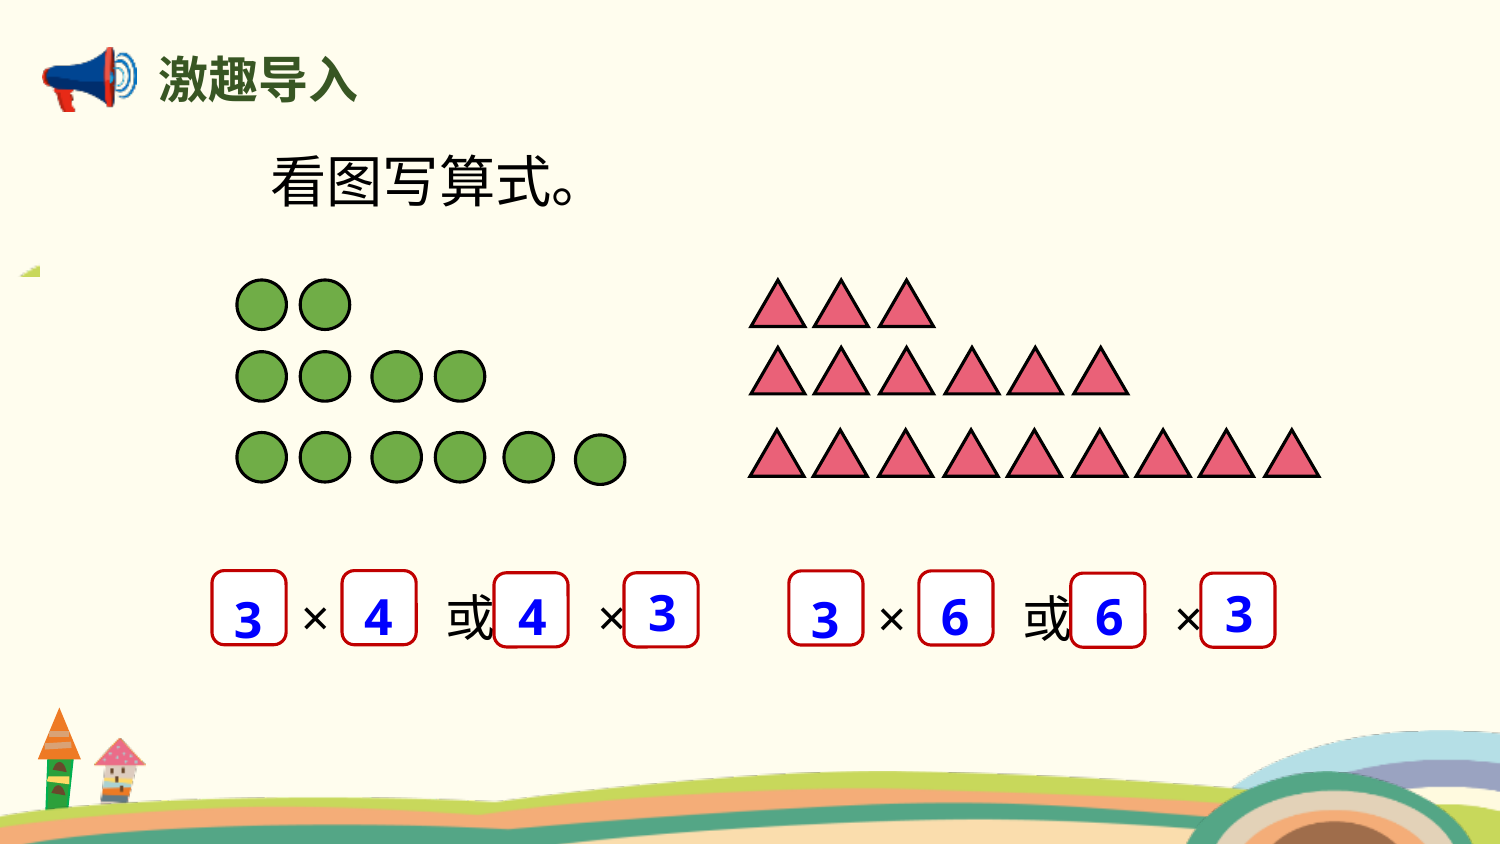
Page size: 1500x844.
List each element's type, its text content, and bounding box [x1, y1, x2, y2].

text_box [788, 570, 1303, 656]
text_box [749, 279, 1319, 477]
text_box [236, 279, 626, 485]
text_box 看图写算式。 [258, 127, 962, 220]
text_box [211, 570, 726, 656]
text_box 激趣导入 [147, 42, 371, 115]
picture [0, 0, 1500, 844]
